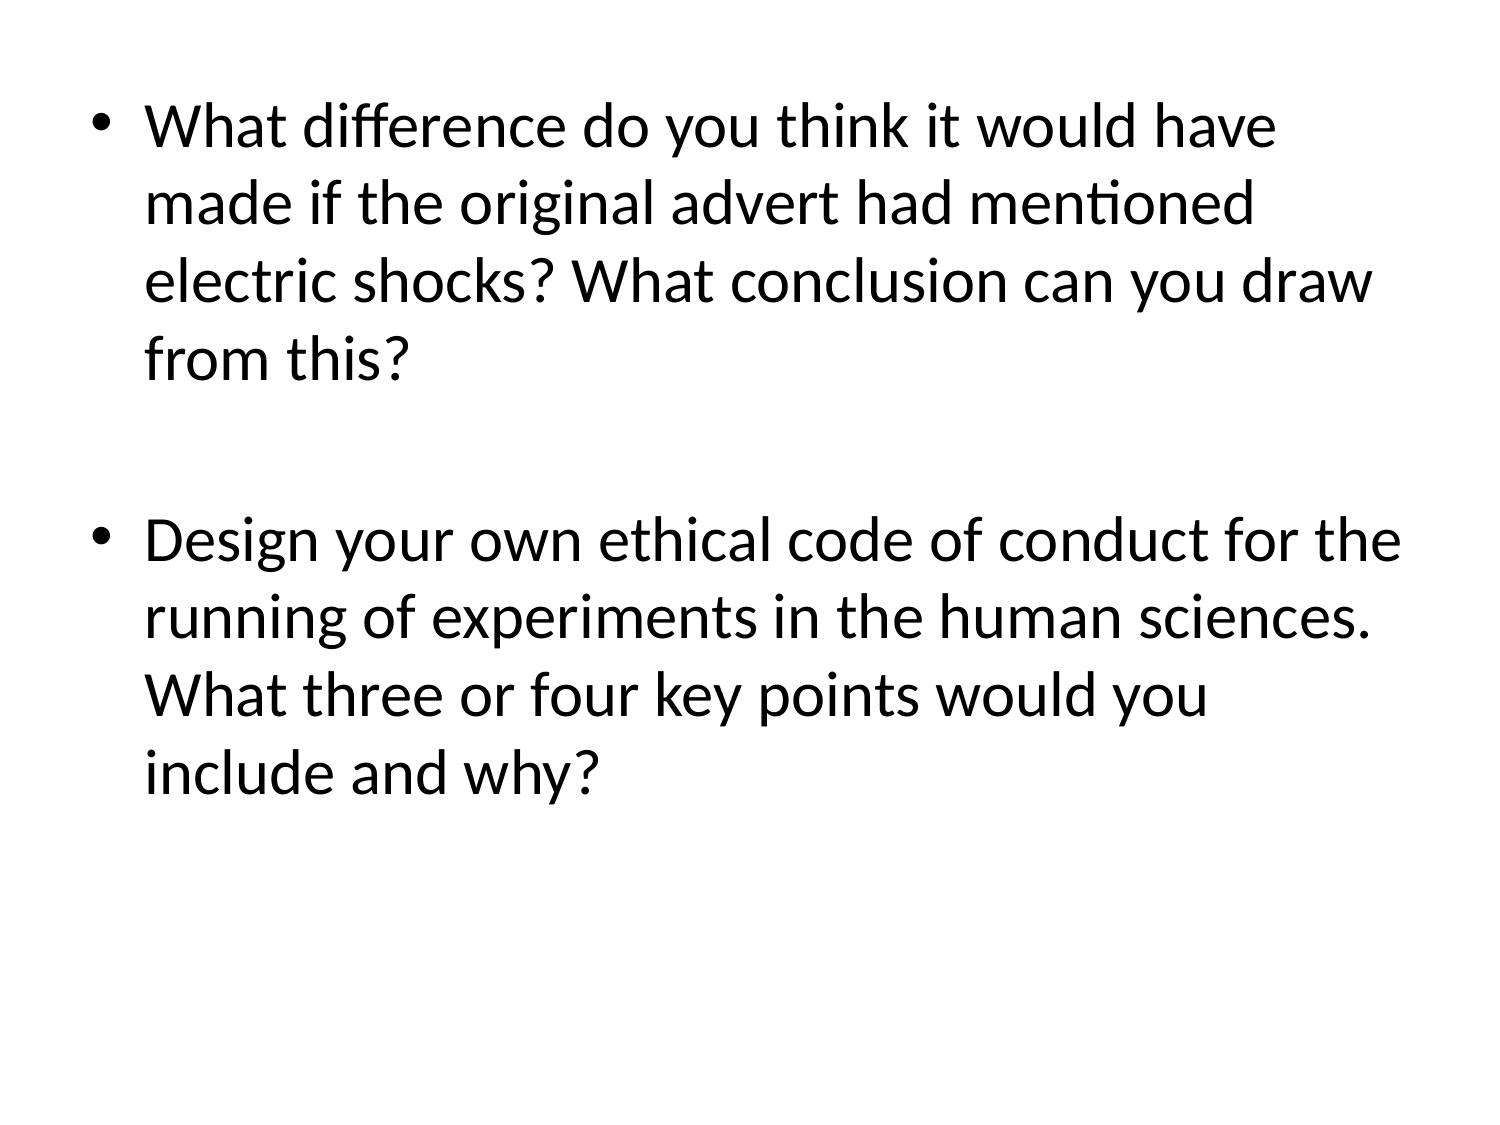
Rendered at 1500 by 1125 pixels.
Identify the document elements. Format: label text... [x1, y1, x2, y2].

list What difference do you think it would have made if the original advert had mentioned electric shocks? What conclusion can you draw from this? Design your own ethical code of conduct for the running of experiments in the human sciences. What three or four key points would you include and why? [75, 75, 1425, 818]
